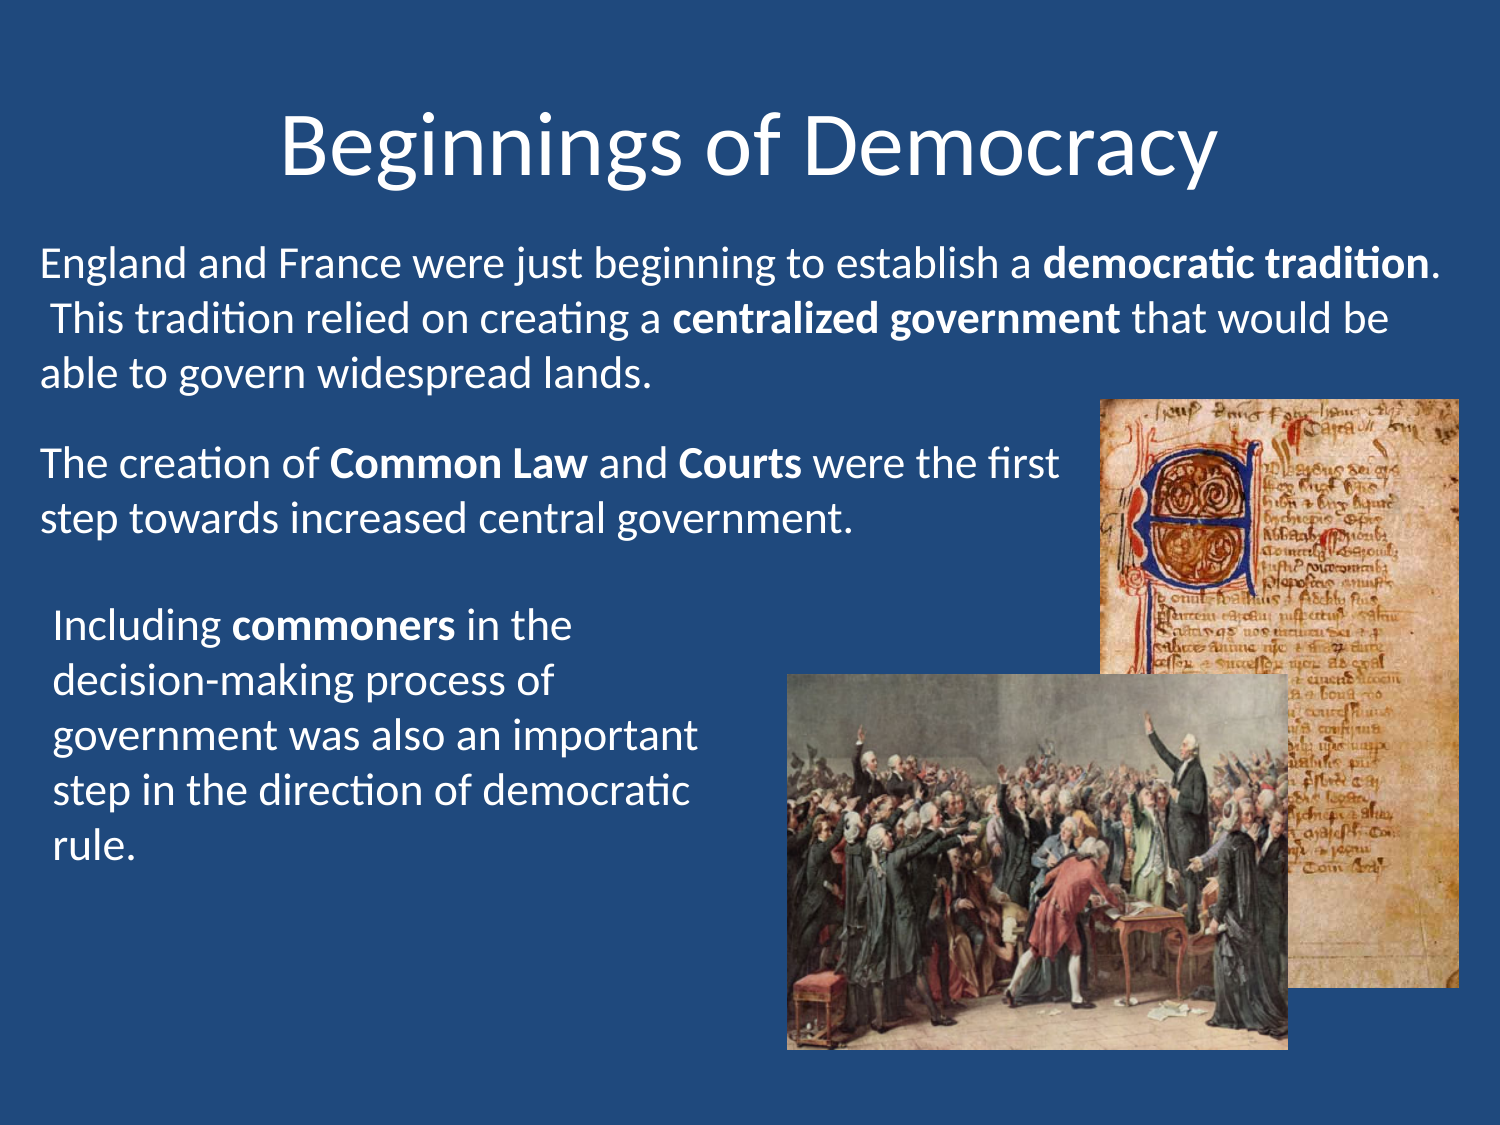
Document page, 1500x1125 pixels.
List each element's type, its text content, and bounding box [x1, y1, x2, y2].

title Beginnings of Democracy [75, 45, 1425, 224]
text_box England and France were just beginning to establish a democratic tradition. This tradition relied on creating a centralized government that would be able to govern widespread lands. [24, 224, 1463, 405]
picture [787, 399, 1459, 1051]
text_box The creation of Common Law and Courts were the first step towards increased central government. [24, 424, 1094, 550]
text_box Including commoners in the decision-making process of government was also an important step in the direction of democratic rule. [37, 587, 750, 878]
